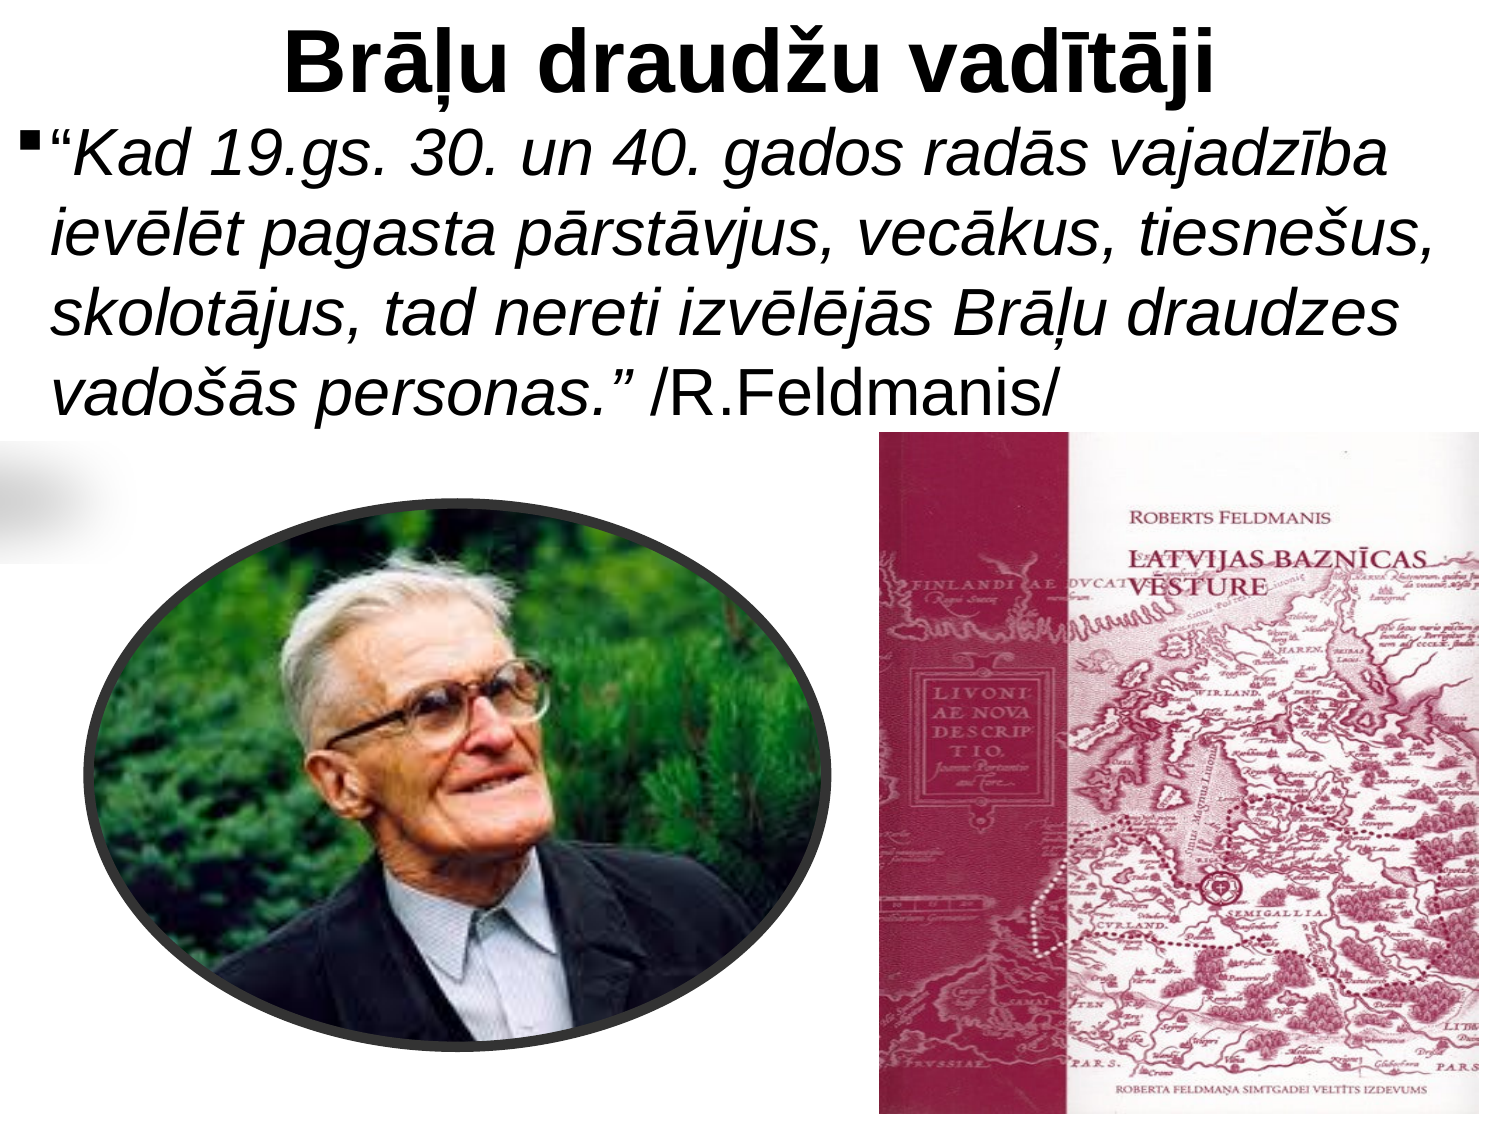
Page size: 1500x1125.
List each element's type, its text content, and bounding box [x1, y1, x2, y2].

title Brāļu draudžu vadītāji [0, 0, 1500, 101]
picture [879, 432, 1479, 1114]
picture [88, 503, 827, 1048]
text_box “Kad 19.gs. 30. un 40. gados radās vajadzība ievēlēt pagasta pārstāvjus, vecākus, tiesnešus, skolotājus, tad nereti izvēlējās Brāļu draudzes vadošās personas.” /R.Feldmanis/ [0, 101, 1500, 437]
